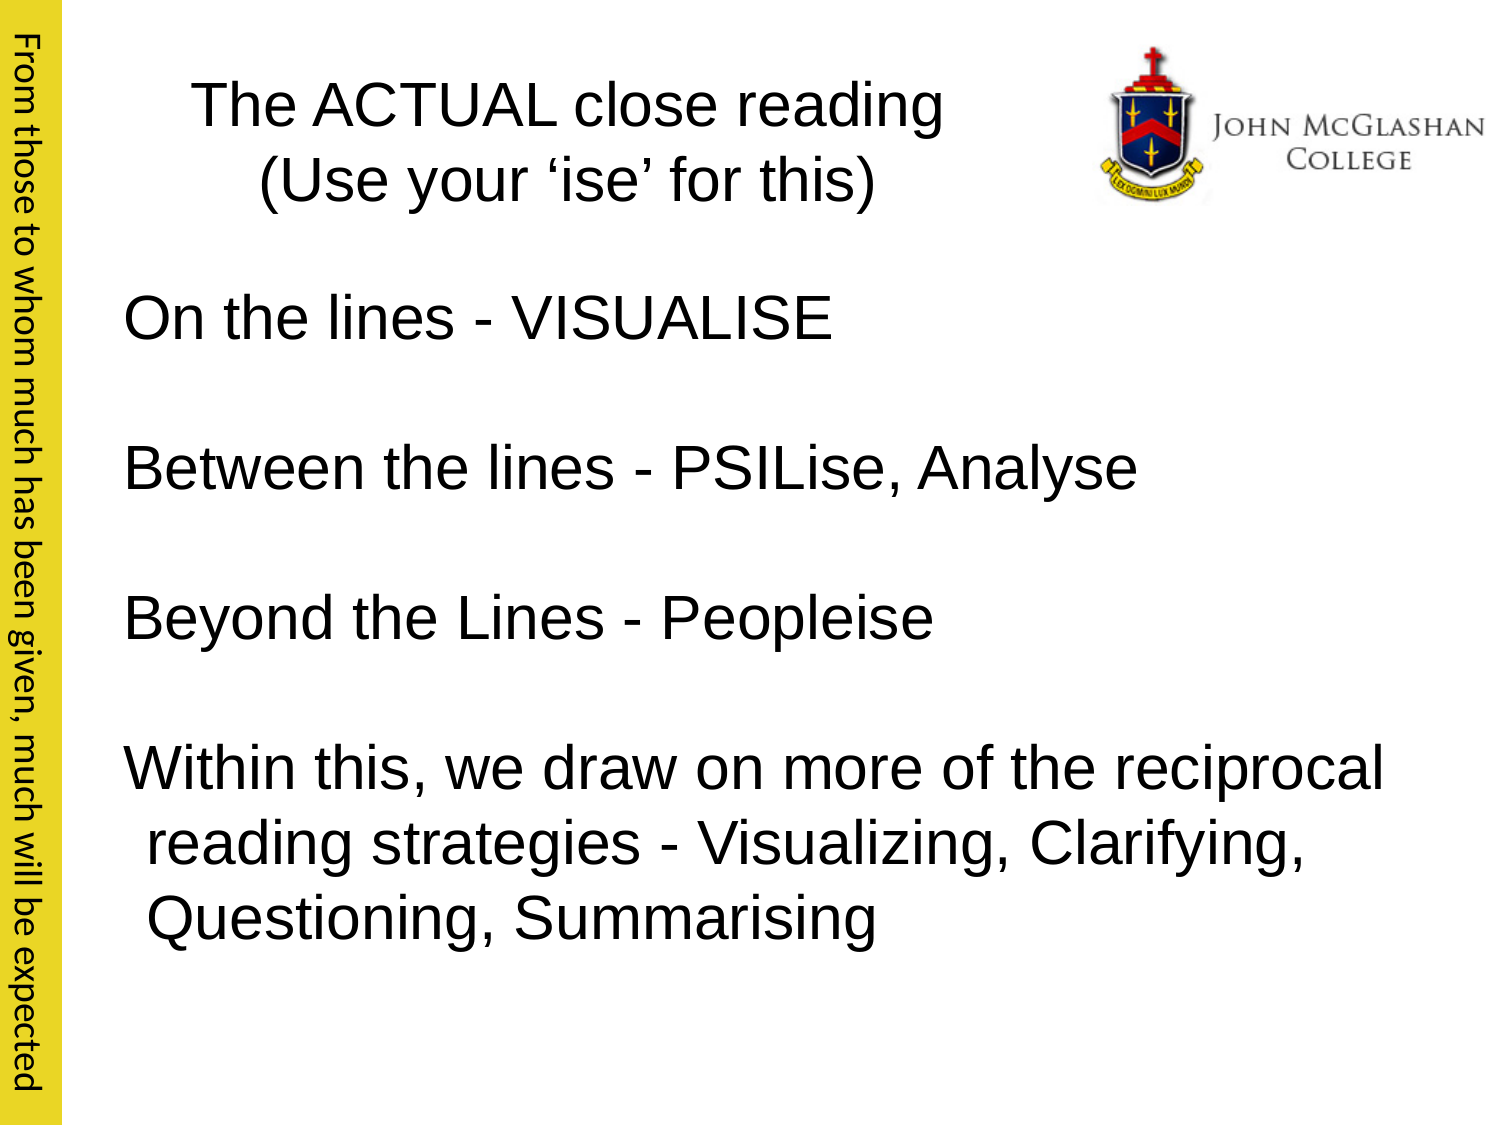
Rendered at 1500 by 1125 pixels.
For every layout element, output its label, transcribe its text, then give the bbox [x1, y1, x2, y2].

title The ACTUAL close reading (Use your ‘ise’ for this) [61, 45, 1075, 233]
list On the lines - VISUALISE Between the lines - PSILise, Analyse Beyond the Lines - Peopleise Within this, we draw on more of the reciprocal reading strategies - Visualizing, Clarifying, Questioning, Summarising [75, 262, 1425, 1005]
picture [1092, 44, 1487, 206]
